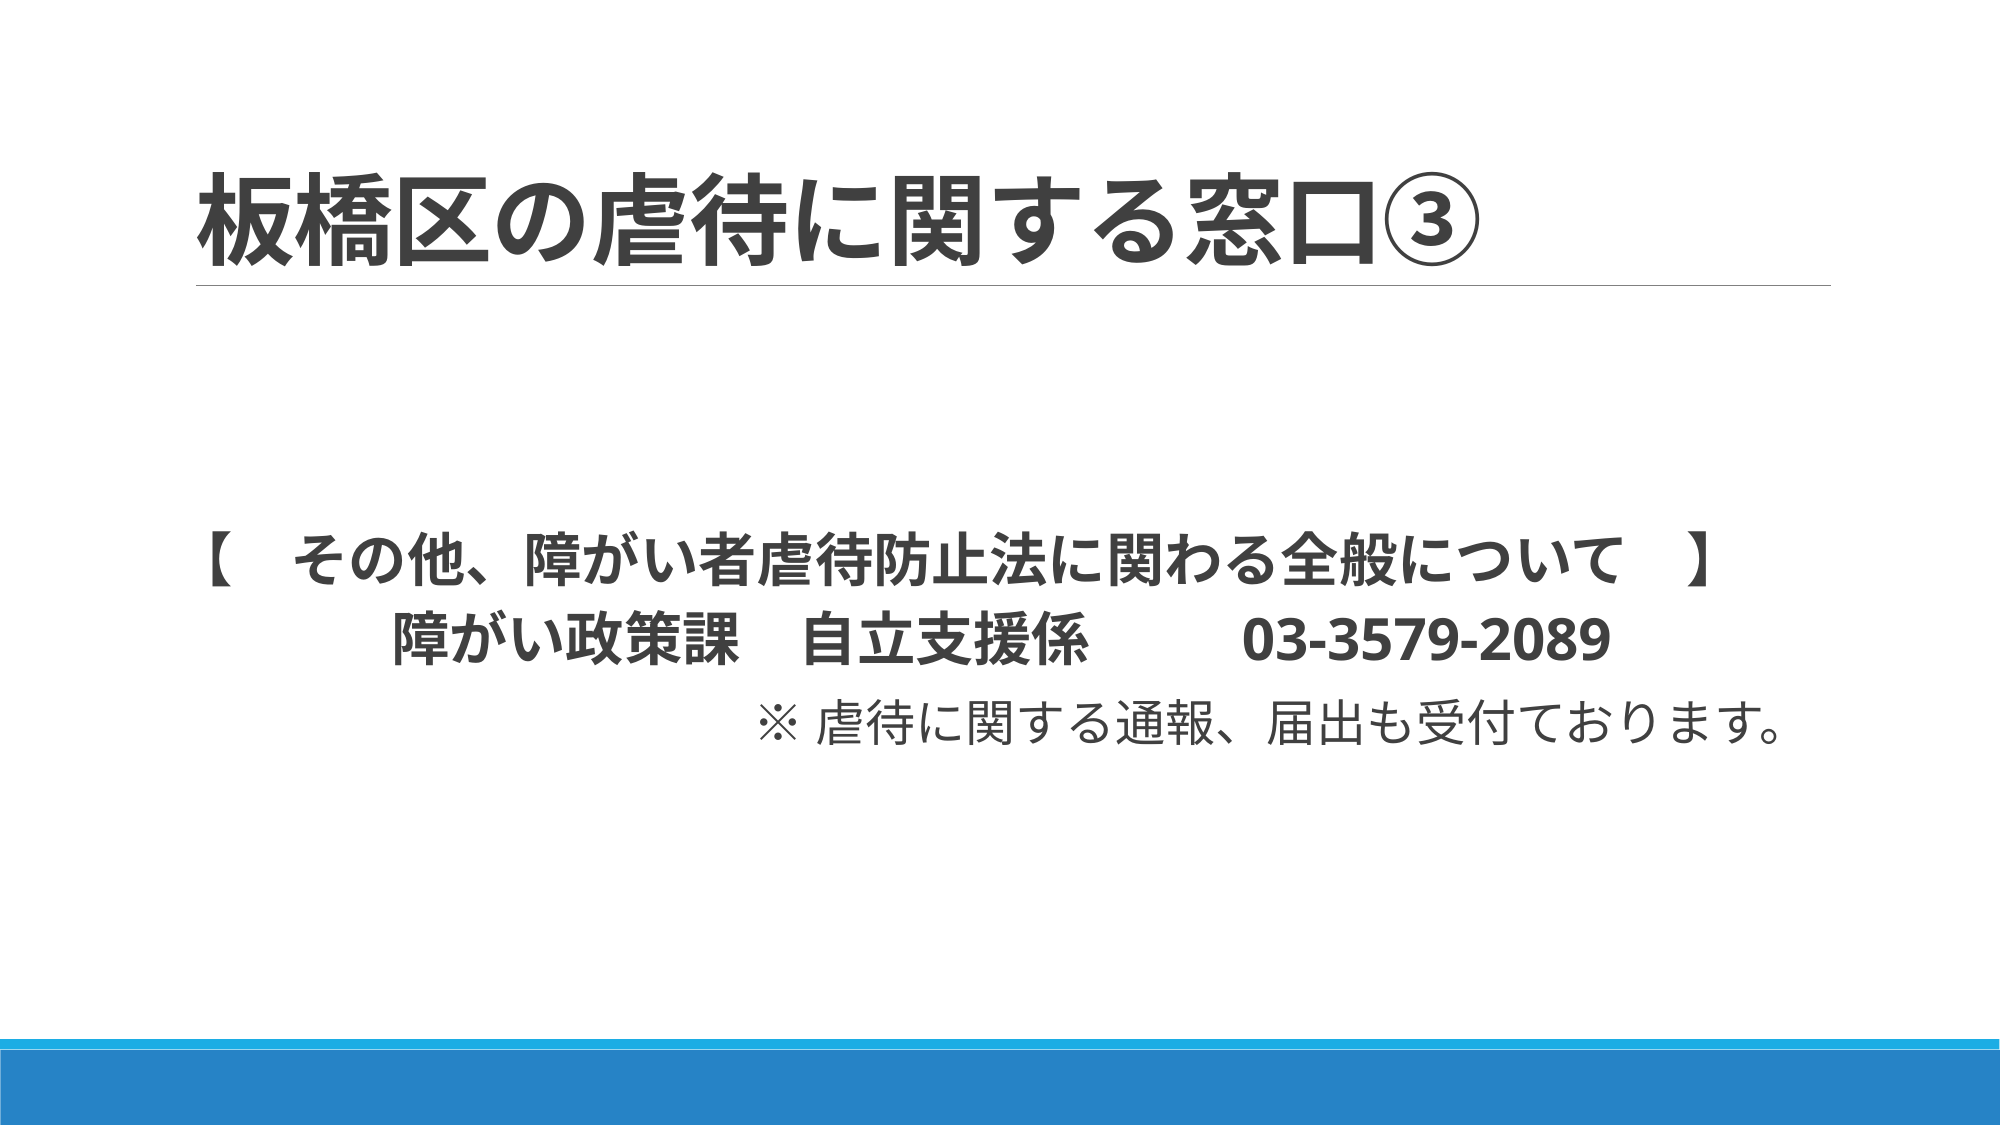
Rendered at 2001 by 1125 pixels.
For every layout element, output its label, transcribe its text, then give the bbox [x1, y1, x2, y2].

list 【 その他、障がい者虐待防止法に関わる全般について 】 障がい政策課 自立支援係 03-3579-2089 ※虐待に関する通報、届出も受付ております。 [159, 354, 1810, 1015]
title 板橋区の虐待に関する窓口③ [180, 47, 1830, 285]
